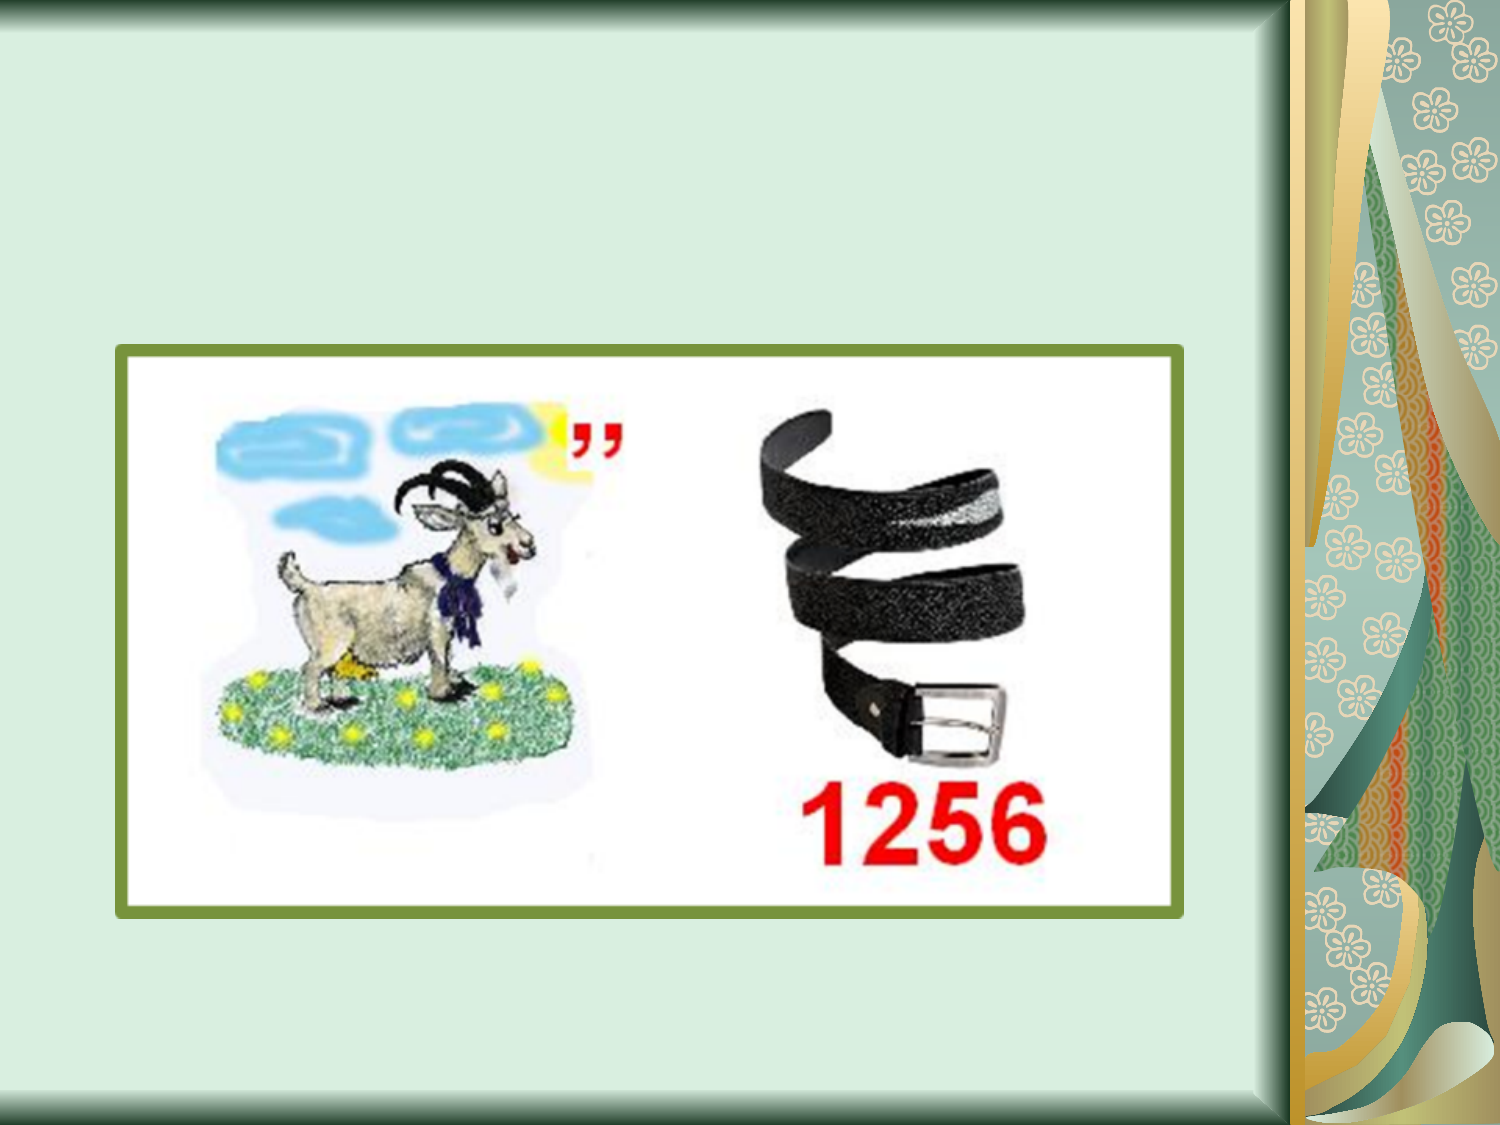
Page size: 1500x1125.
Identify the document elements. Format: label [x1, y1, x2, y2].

list [114, 343, 1184, 919]
picture [1314, 144, 1500, 936]
